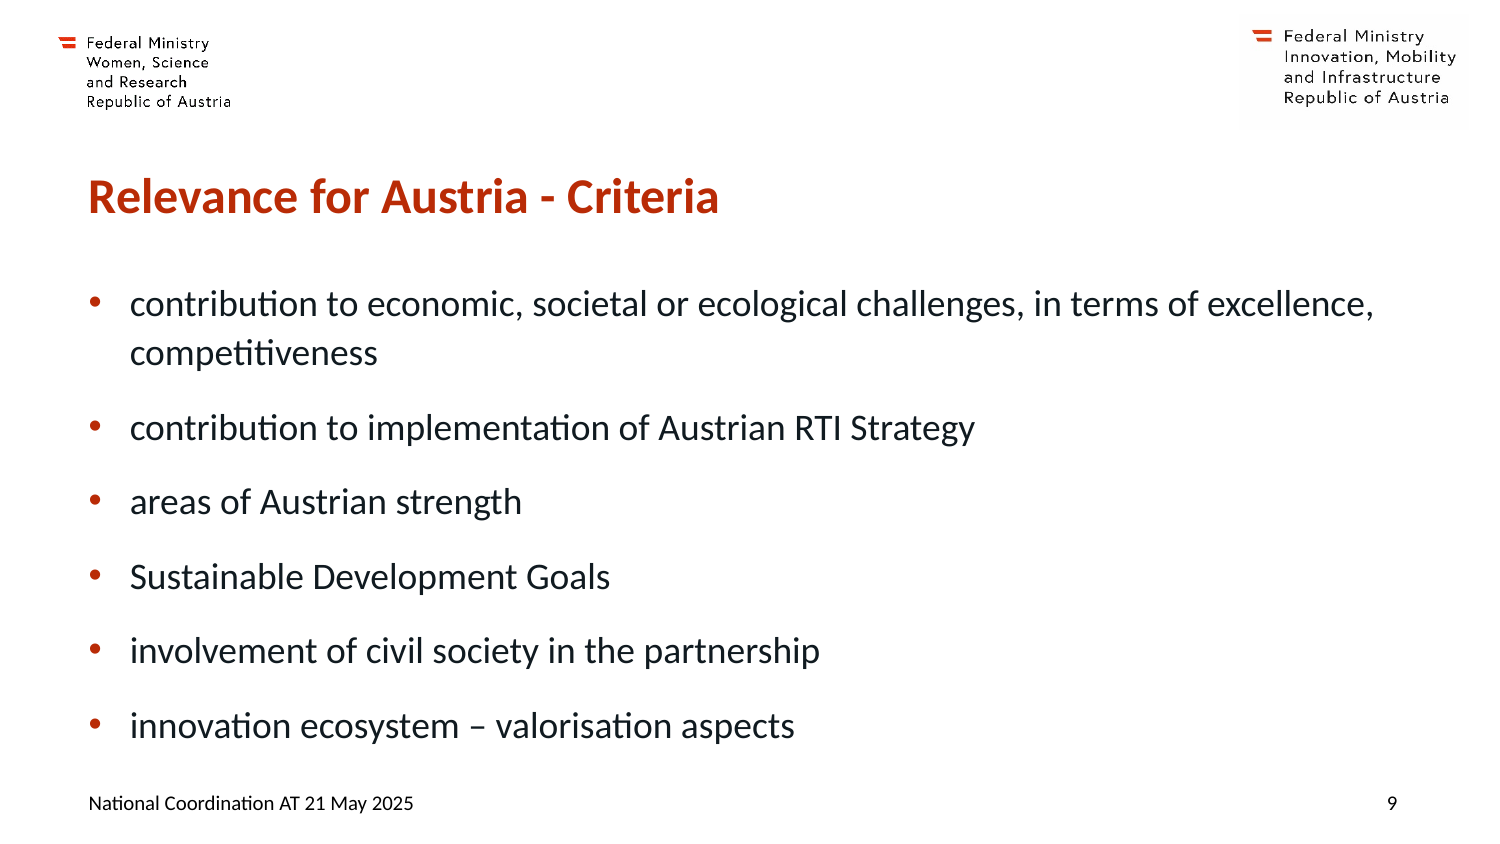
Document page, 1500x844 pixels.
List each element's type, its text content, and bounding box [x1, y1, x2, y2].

picture [58, 33, 325, 116]
slide_number 9 [1239, 785, 1398, 819]
picture [1239, 14, 1469, 130]
list contribution to economic, societal or ecological challenges, in terms of excellence, competitiveness contribution to implementation of Austrian RTI Strategy areas of Austrian strength Sustainable Development Goals involvement of civil society in the partnership innovation ecosystem – valorisation aspects [88, 274, 1398, 768]
title Relevance for Austria - Criteria [88, 160, 1398, 232]
footer National Coordination AT 21 May 2025 [88, 785, 1217, 819]
